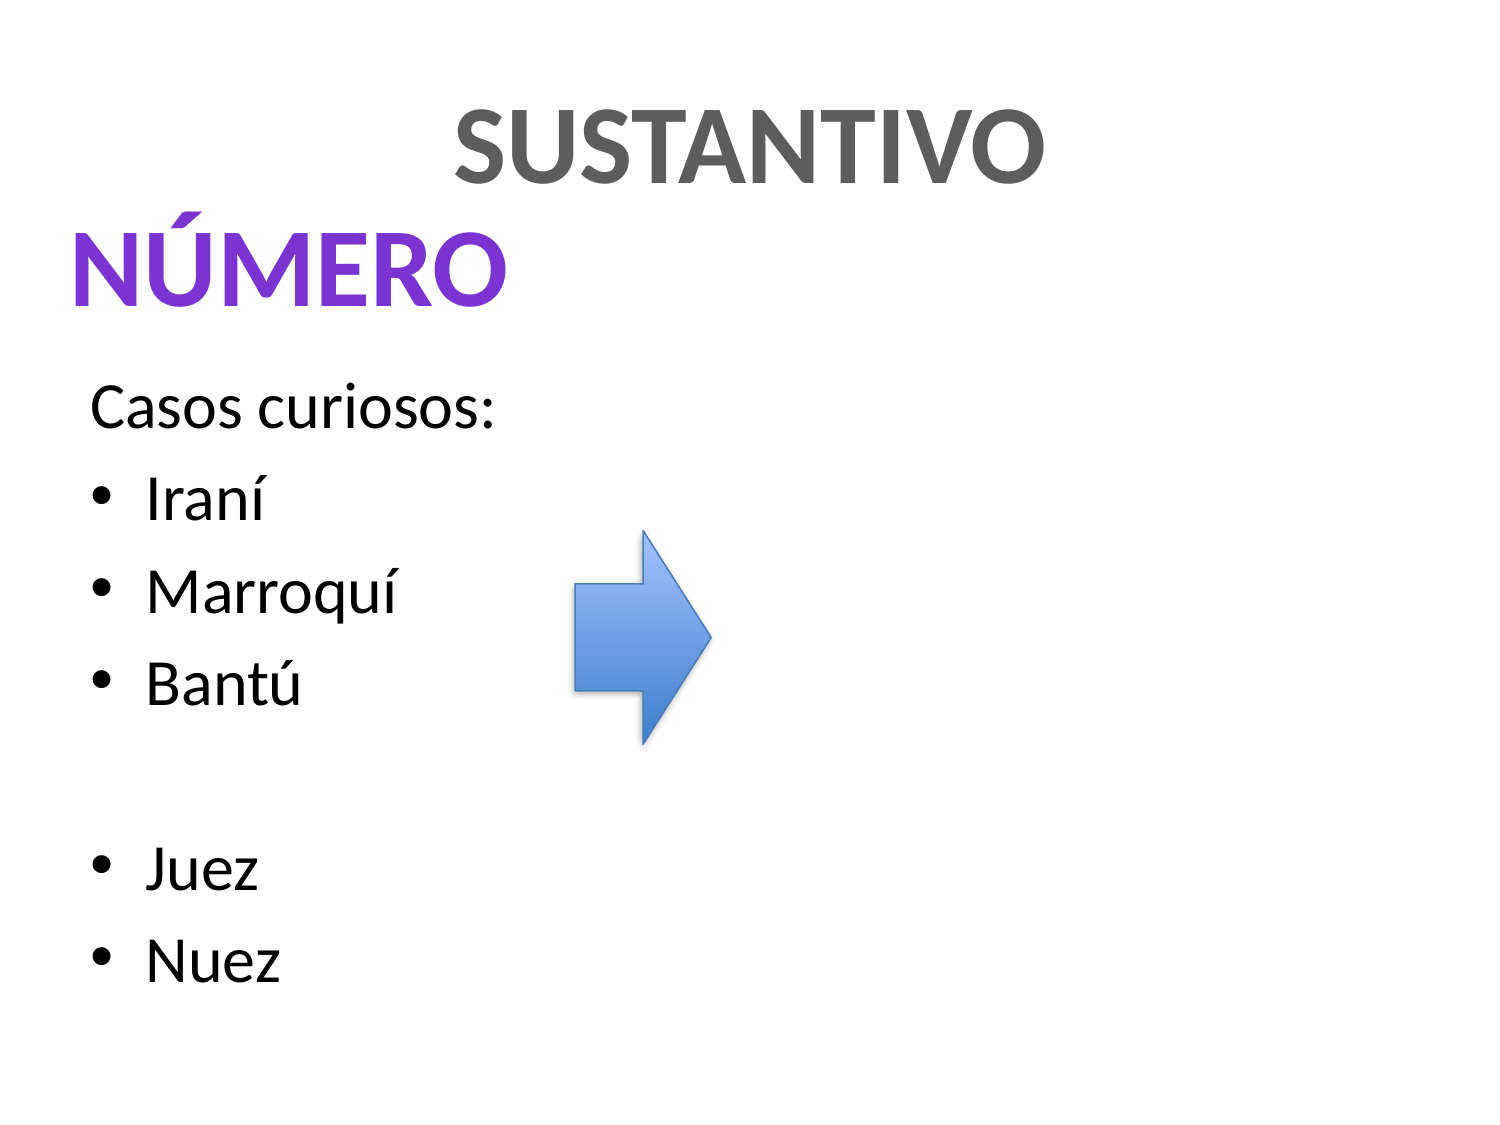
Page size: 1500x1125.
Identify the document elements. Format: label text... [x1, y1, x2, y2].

text_box NÚMERO [54, 186, 524, 337]
title SUSTANTIVO [75, 45, 1425, 233]
text_box [574, 529, 712, 746]
list Casos curiosos: Iraní Marroquí Bantú Juez Nuez [75, 262, 1425, 1005]
